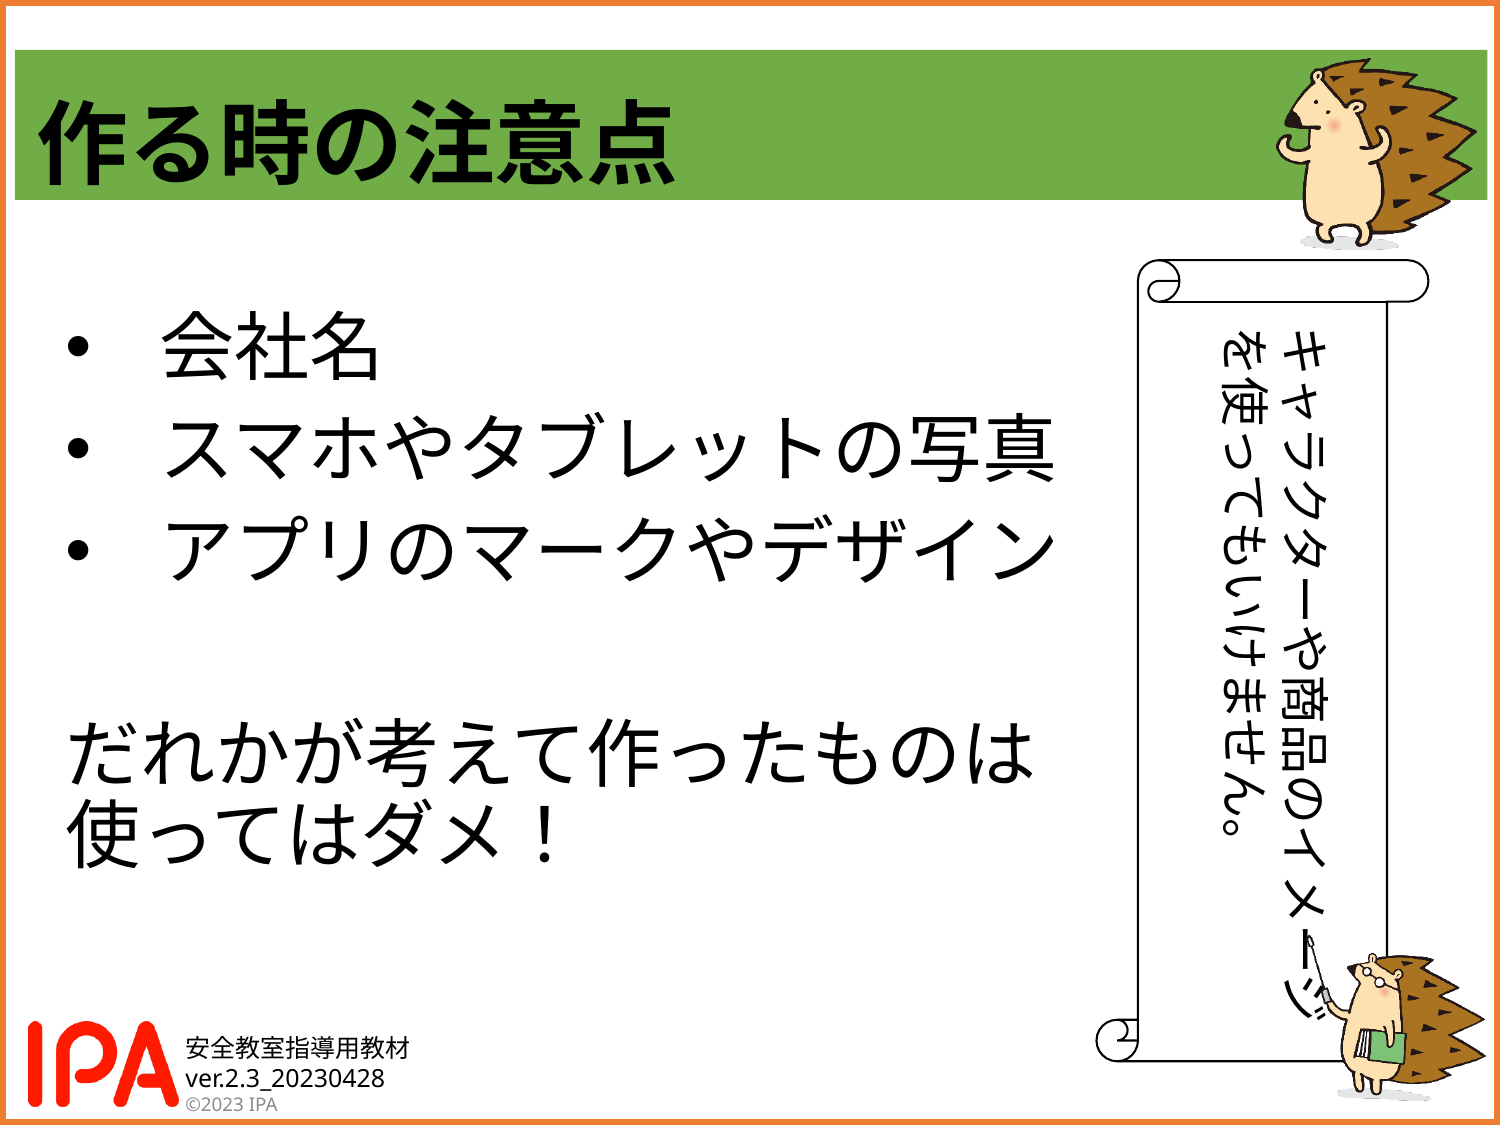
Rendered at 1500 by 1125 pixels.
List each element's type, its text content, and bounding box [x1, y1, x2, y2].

list 会社名 スマホやタブレットの写真 アプリのマークやデザイン だれかが考えて作ったものは 使ってはダメ！ [50, 302, 1096, 1016]
title 作る時の注意点 [21, 83, 1328, 213]
picture [28, 1021, 179, 1107]
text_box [1096, 260, 1429, 1062]
picture [1306, 935, 1486, 1101]
picture [1276, 58, 1477, 250]
